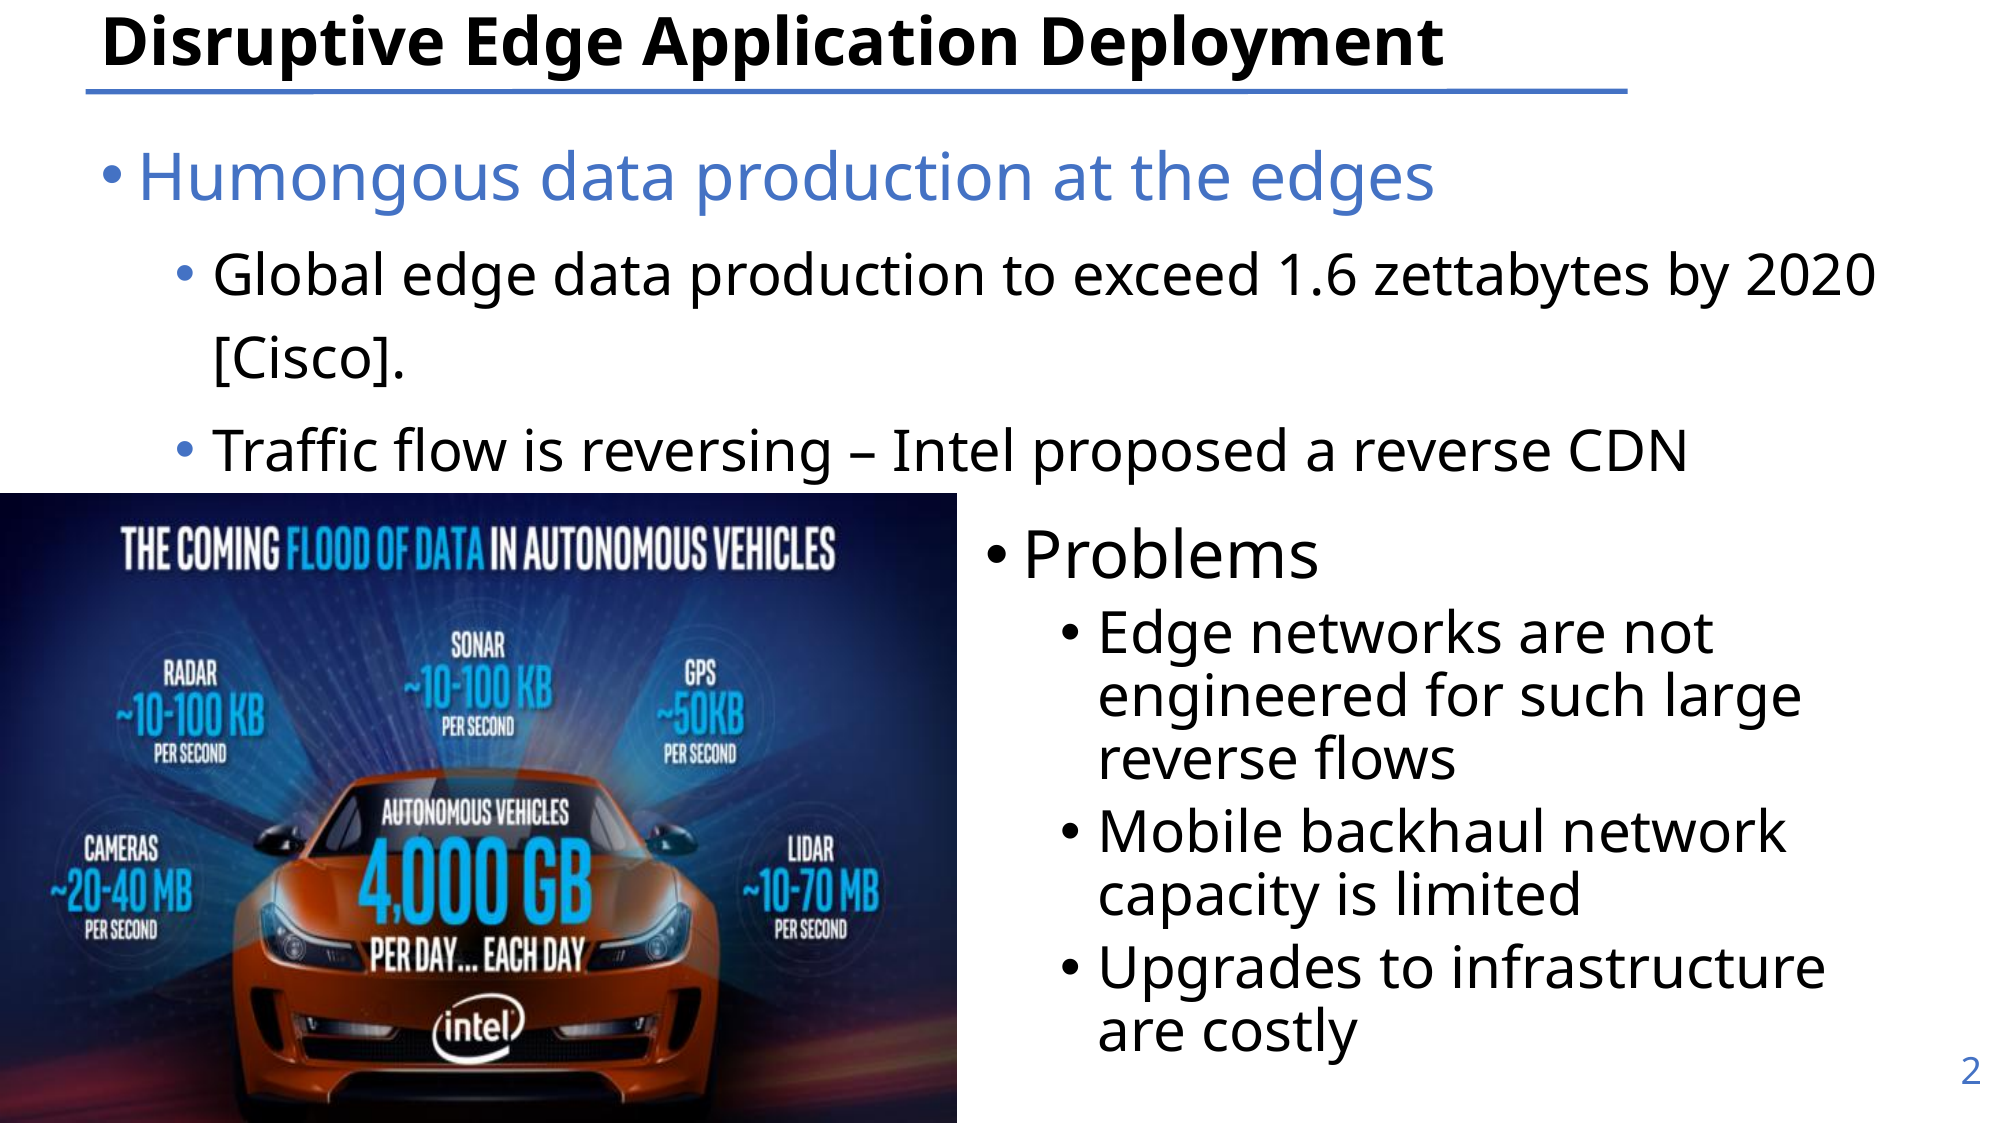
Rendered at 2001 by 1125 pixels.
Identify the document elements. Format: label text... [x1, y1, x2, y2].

list Humongous data production at the edges Global edge data production to exceed 1.6 zettabytes by 2020 [Cisco]. Traffic flow is reversing – Intel proposed a reverse CDN [85, 110, 1897, 494]
slide_number 2 [1823, 1039, 1998, 1123]
picture [0, 493, 957, 1123]
text_box Problems Edge networks are not engineered for such large reverse flows Mobile backhaul network capacity is limited Upgrades to infrastructure are costly [970, 513, 1911, 1090]
title Disruptive Edge Application Deployment [85, 0, 1897, 92]
